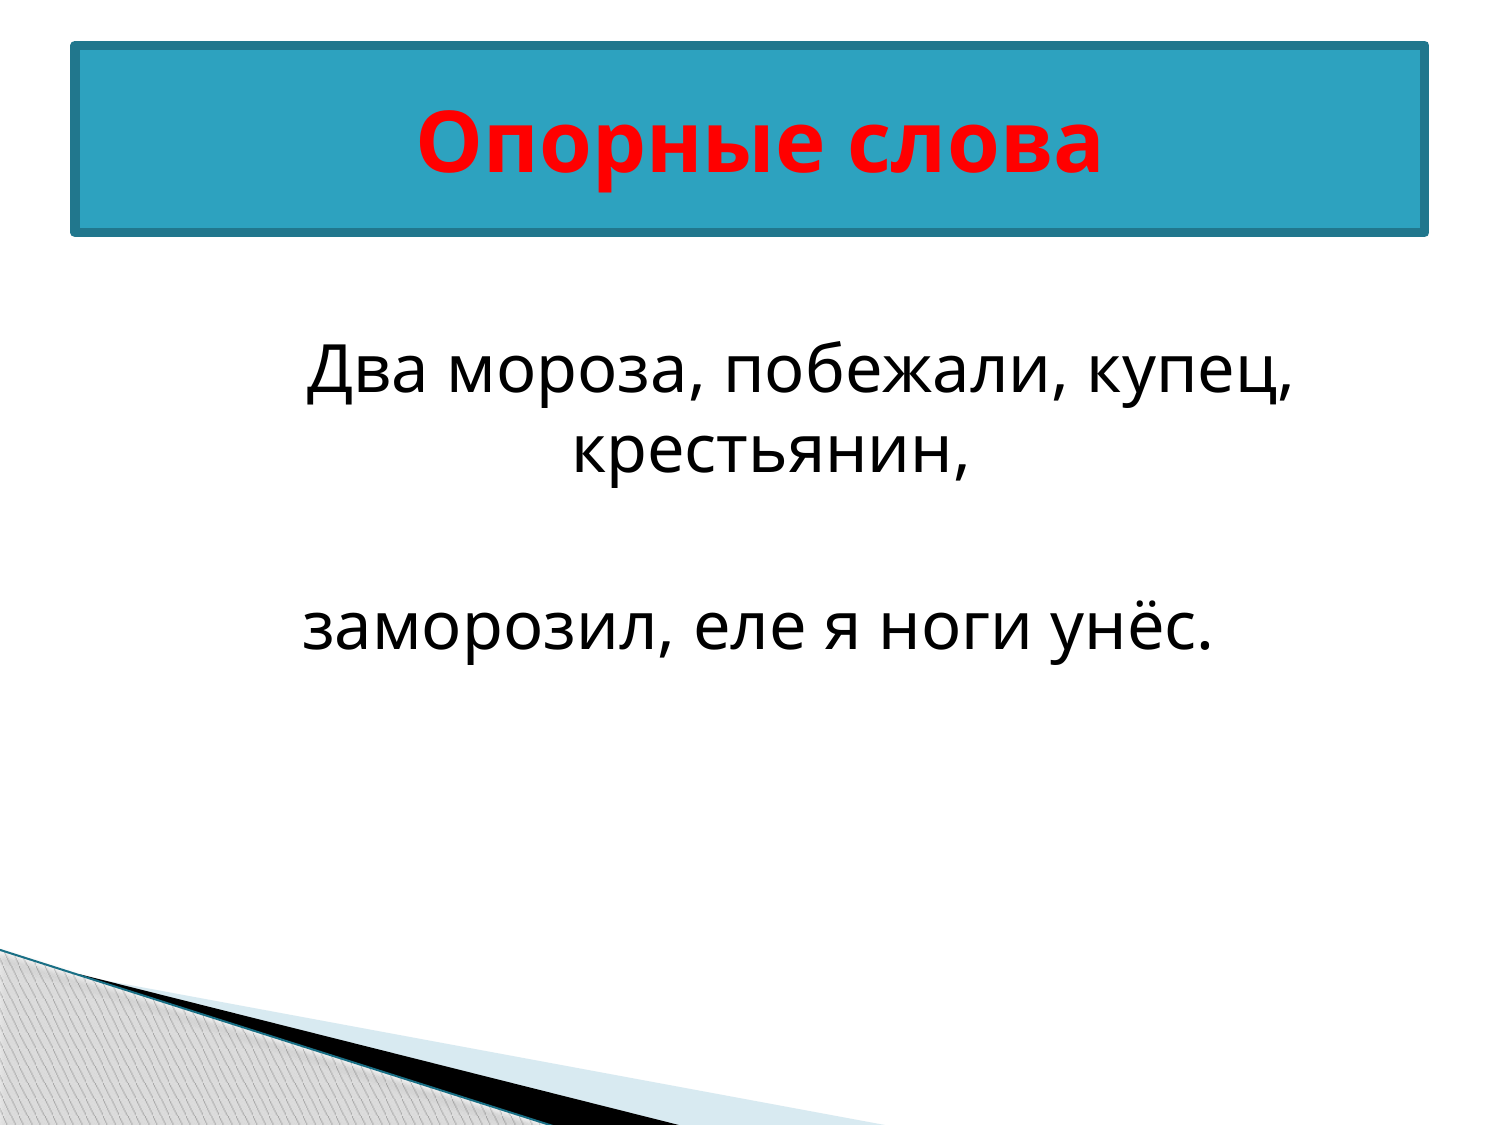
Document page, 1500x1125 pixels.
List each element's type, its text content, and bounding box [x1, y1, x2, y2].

title Опорные слова [70, 41, 1429, 237]
list Два мороза, побежали, купец, крестьянин, заморозил, еле я ноги унёс. [75, 243, 1425, 986]
